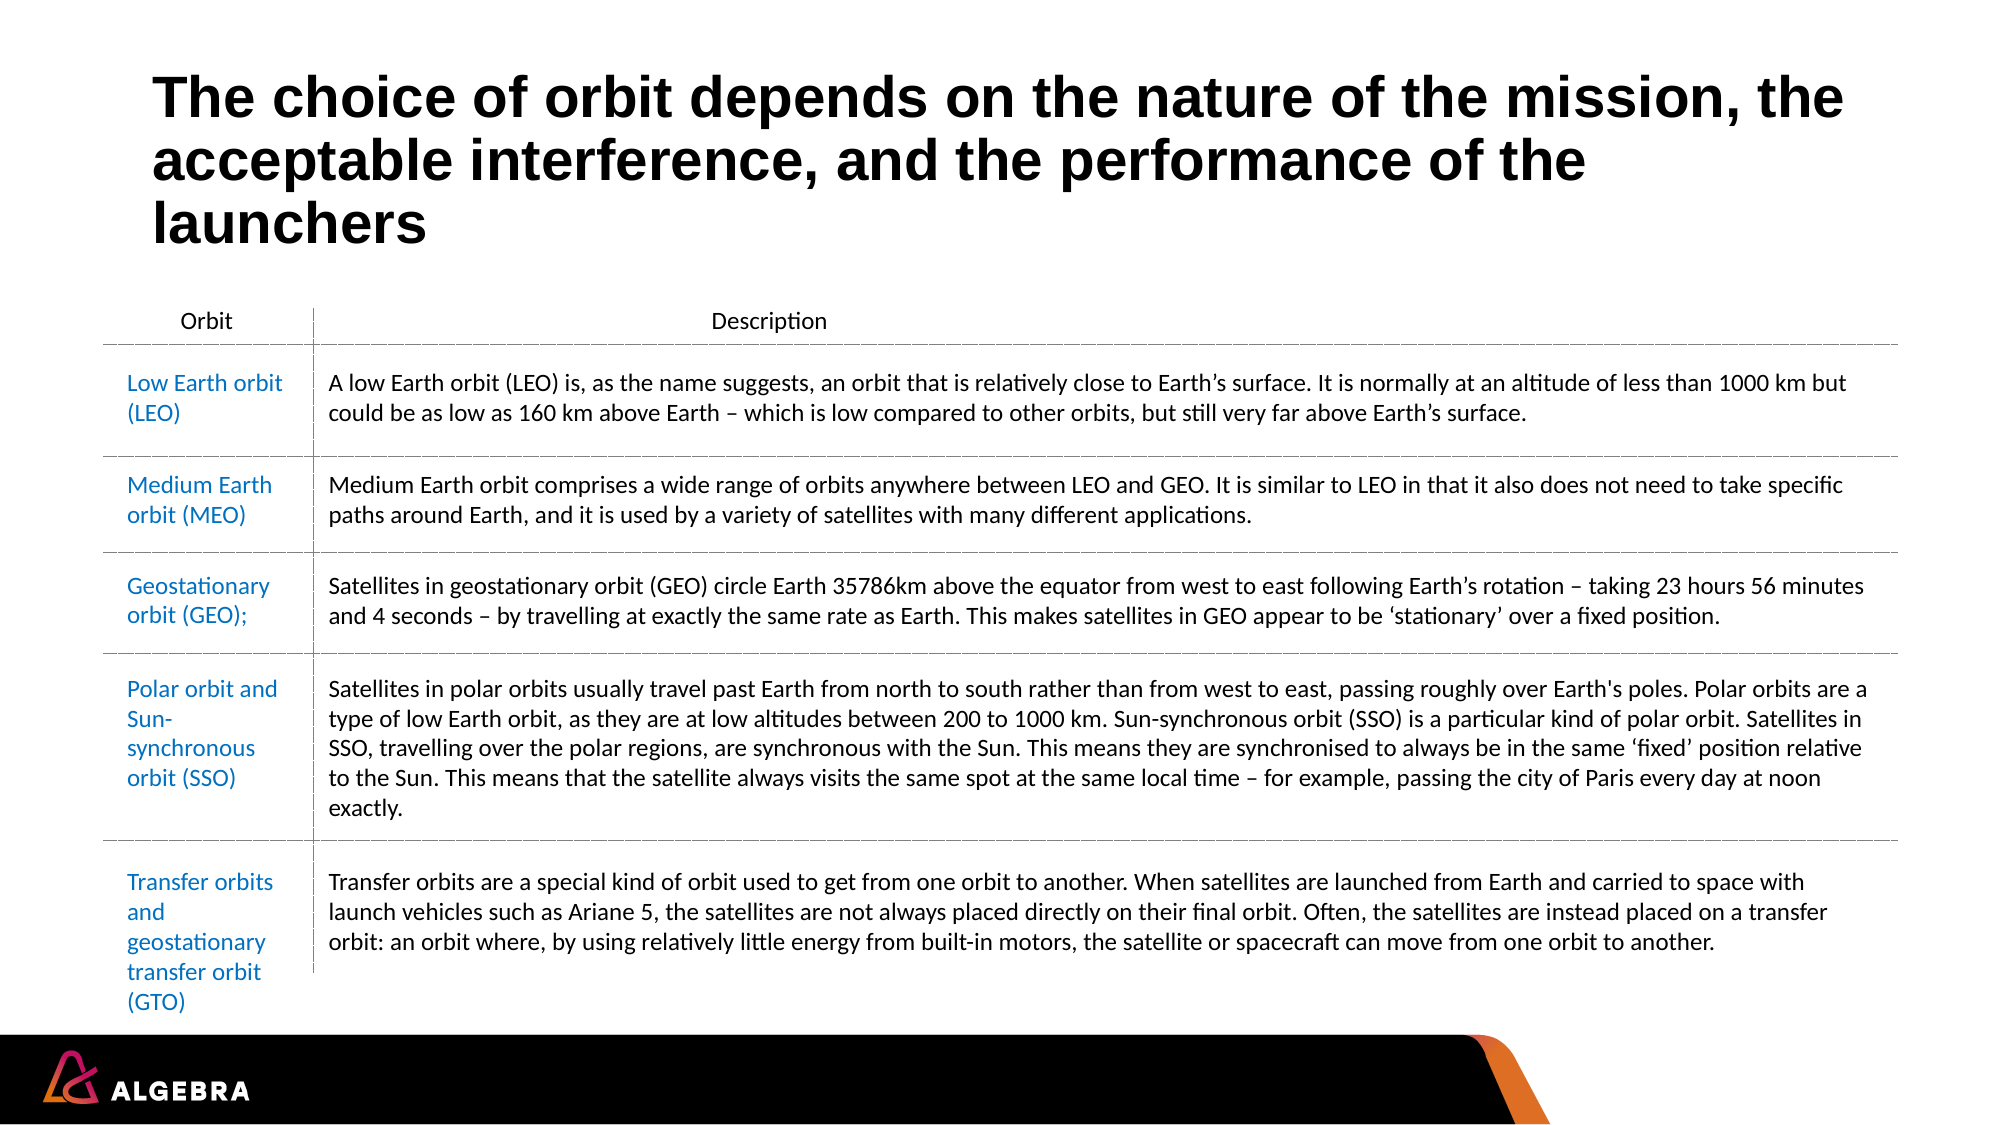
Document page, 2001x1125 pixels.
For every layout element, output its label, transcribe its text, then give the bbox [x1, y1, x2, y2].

title The choice of orbit depends on the nature of the mission, the acceptable interference, and the performance of the launchers [137, 59, 1863, 278]
text_box A low Earth orbit (LEO) is, as the name suggests, an orbit that is relatively close to Earth’s surface. It is normally at an altitude of less than 1000 km but could be as low as 160 km above Earth – which is low compared to other orbits, but still very far above Earth’s surface. [314, 358, 1889, 450]
text_box Satellites in geostationary orbit (GEO) circle Earth 35786km above the equator from west to east following Earth’s rotation – taking 23 hours 56 minutes and 4 seconds – by travelling at exactly the same rate as Earth. This makes satellites in GEO appear to be ‘stationary’ over a fixed position. [314, 561, 1889, 649]
picture [0, 1034, 1733, 1125]
text_box Orbit [99, 296, 315, 345]
text_box Transfer orbits and geostationary transfer orbit (GTO) [111, 857, 313, 919]
text_box Medium Earth orbit comprises a wide range of orbits anywhere between LEO and GEO. It is similar to LEO in that it also does not need to take specific paths around Earth, and it is used by a variety of satellites with many different applications. [314, 552, 1889, 561]
text_box Low Earth orbit (LEO) [111, 358, 313, 420]
text_box Polar orbit and Sun-synchronous orbit (SSO) [111, 664, 313, 726]
text_box Transfer orbits are a special kind of orbit used to get from one orbit to another. When satellites are launched from Earth and carried to space with launch vehicles such as Ariane 5, the satellites are not always placed directly on their final orbit. Often, the satellites are instead placed on a transfer orbit: an orbit where, by using relatively little energy from built-in motors, the satellite or spacecraft can move from one orbit to another. [313, 857, 1889, 984]
text_box Medium Earth orbit (MEO) [111, 460, 313, 522]
text_box Geostationary orbit (GEO); [111, 561, 313, 623]
text_box Satellites in polar orbits usually travel past Earth from north to south rather than from west to east, passing roughly over Earth's poles. Polar orbits are a type of low Earth orbit, as they are at low altitudes between 200 to 1000 km. Sun-synchronous orbit (SSO) is a particular kind of polar orbit. Satellites in SSO, travelling over the polar regions, are synchronous with the Sun. This means they are synchronised to always be in the same ‘fixed’ position relative to the Sun. This means that the satellite always visits the same spot at the same local time – for example, passing the city of Paris every day at noon exactly. [314, 664, 1889, 834]
text_box Medium Earth orbit comprises a wide range of orbits anywhere between LEO and GEO. It is similar to LEO in that it also does not need to take specific paths around Earth, and it is used by a variety of satellites with many different applications. [314, 460, 1889, 551]
text_box Description [369, 296, 1171, 343]
